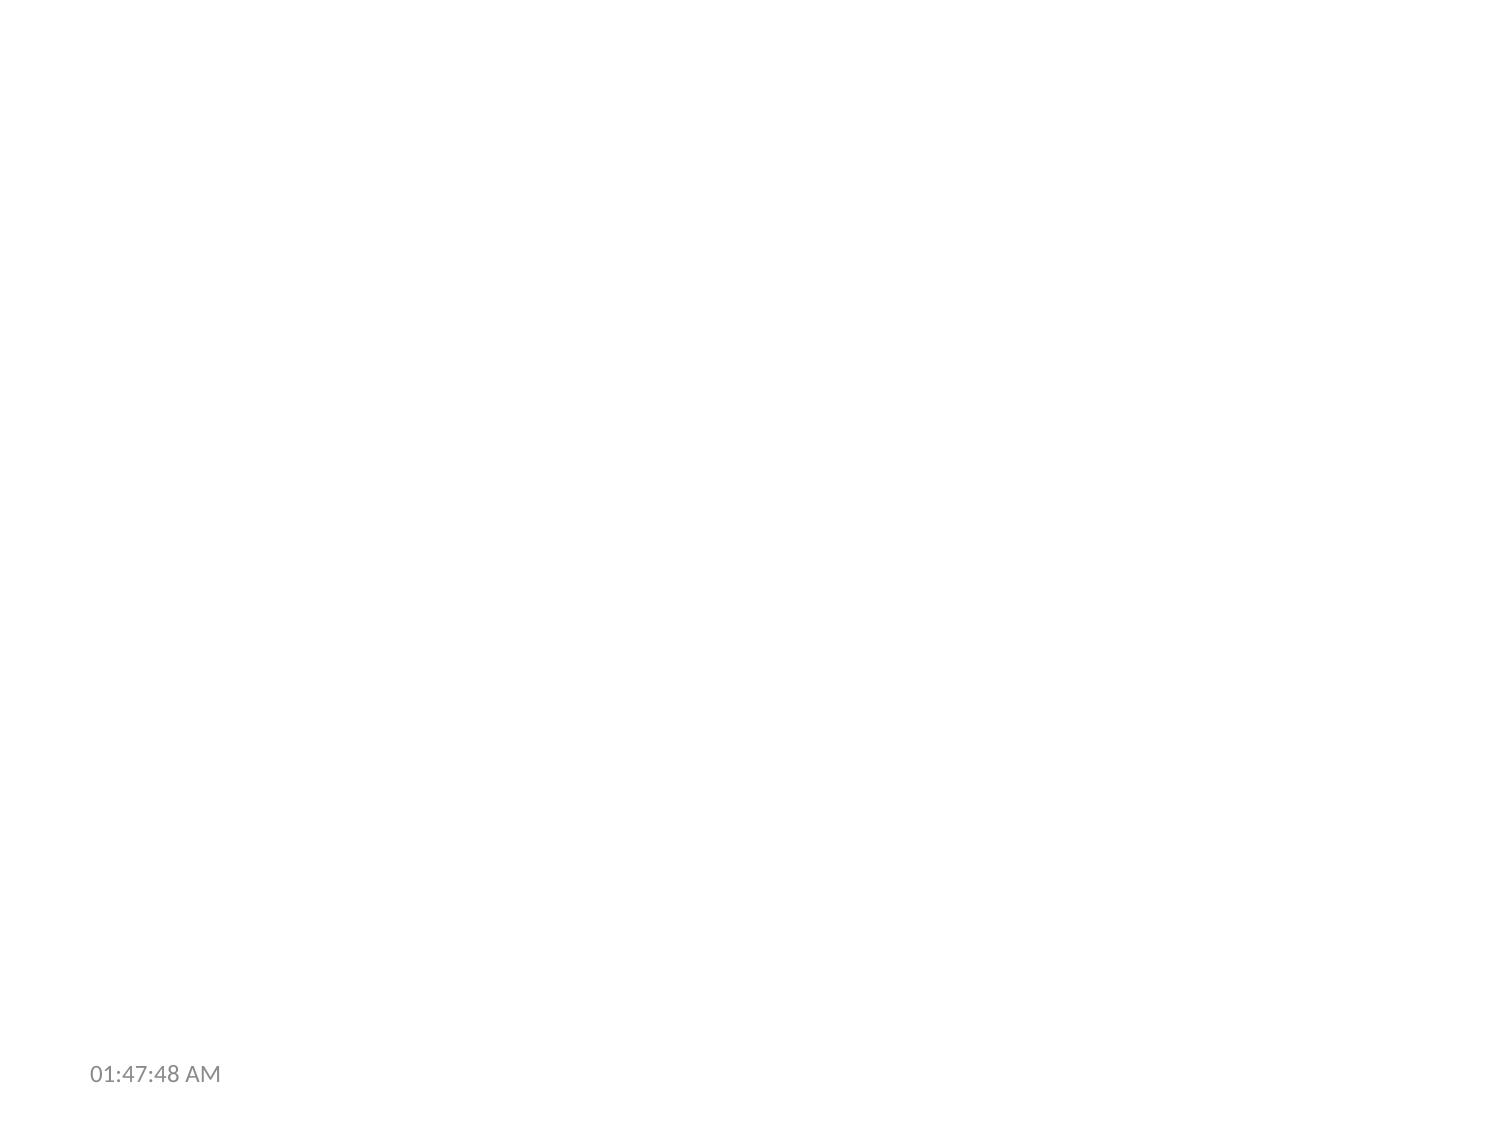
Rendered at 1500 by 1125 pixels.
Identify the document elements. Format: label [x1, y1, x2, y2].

slide_number [75, 1042, 425, 1103]
